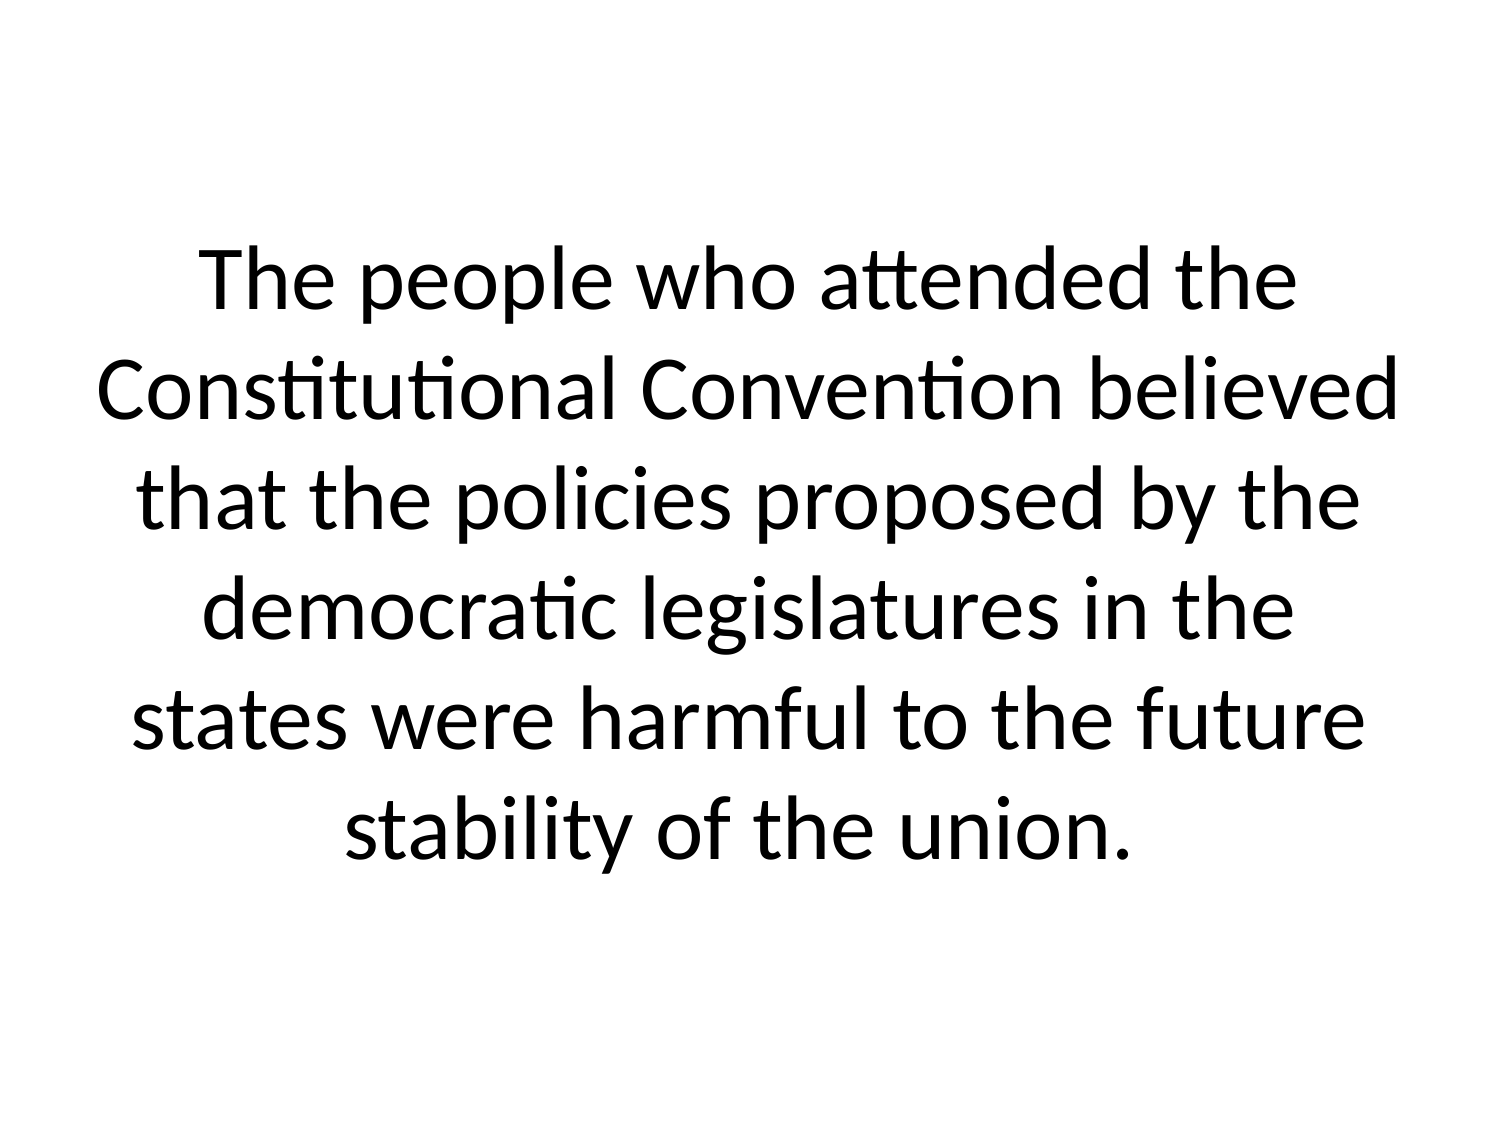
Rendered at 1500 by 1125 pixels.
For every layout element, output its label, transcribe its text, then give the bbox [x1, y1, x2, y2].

title The people who attended the Constitutional Convention believed that the policies proposed by the democratic legislatures in the states were harmful to the future stability of the union. [74, 44, 1426, 1051]
